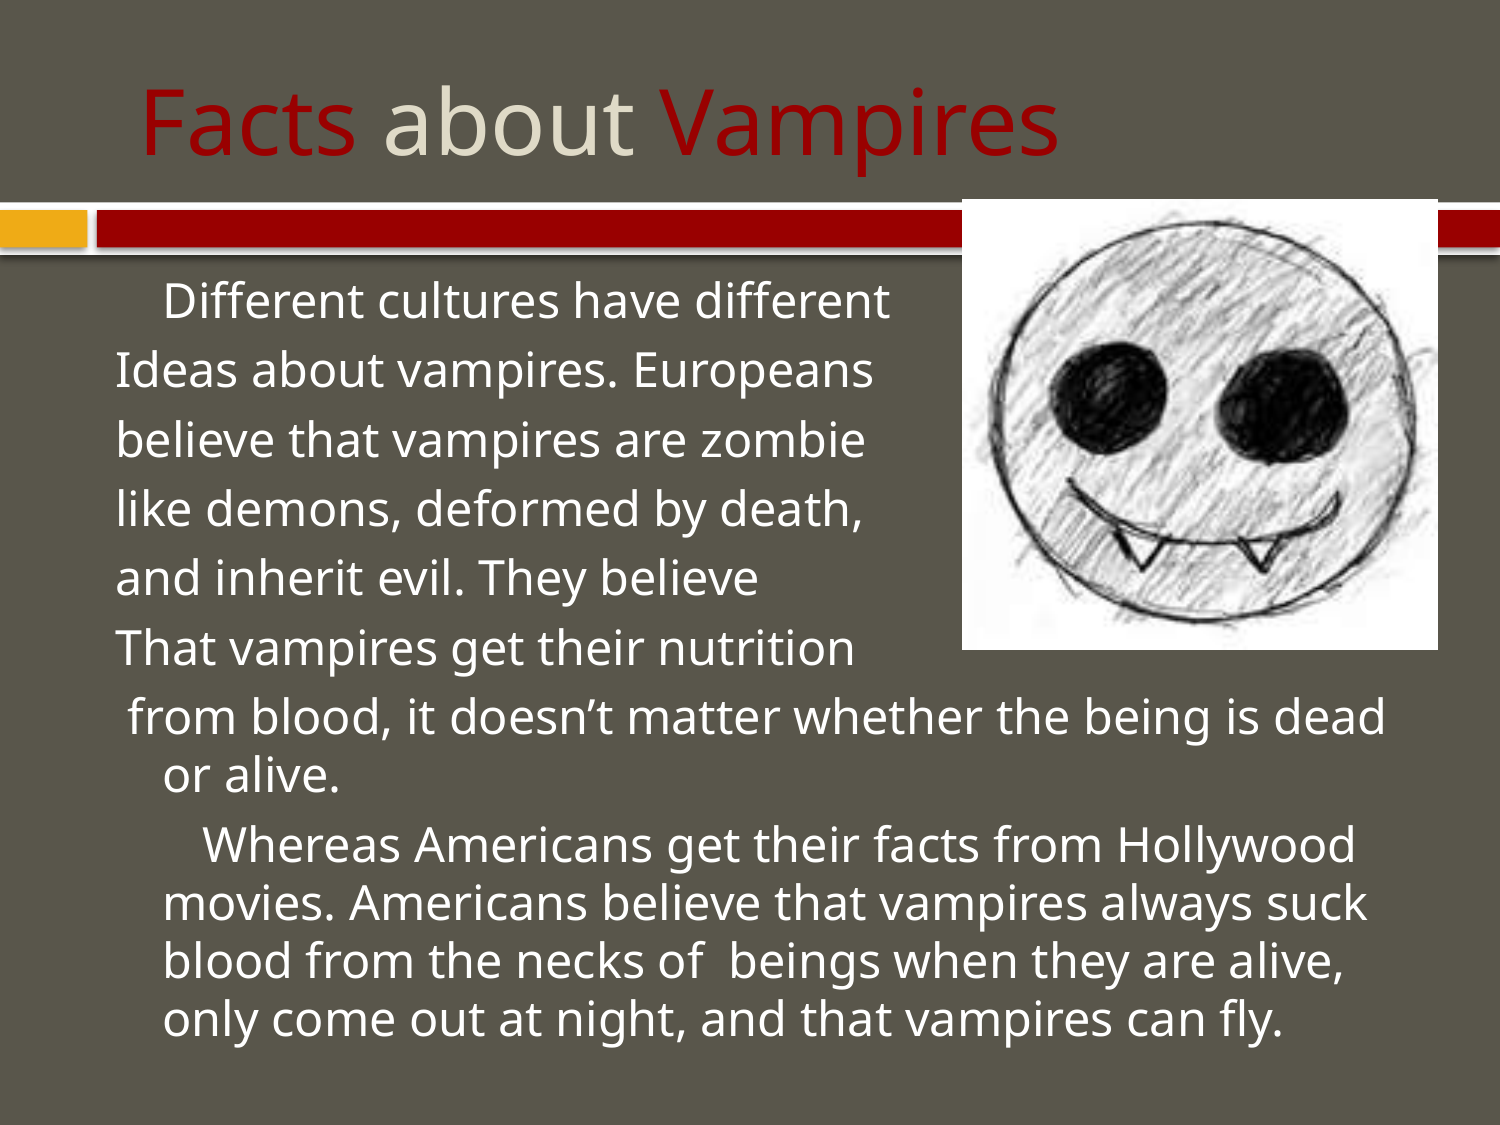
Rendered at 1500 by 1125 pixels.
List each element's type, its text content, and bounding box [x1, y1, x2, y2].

list Different cultures have different Ideas about vampires. Europeans believe that vampires are zombie like demons, deformed by death, and inherit evil. They believe That vampires get their nutrition from blood, it doesn’t matter whether the being is dead or alive. Whereas Americans get their facts from Hollywood movies. Americans believe that vampires always suck blood from the necks of beings when they are alive, only come out at night, and that vampires can fly. [100, 262, 1438, 1063]
picture [962, 199, 1439, 651]
title Facts about Vampires [100, 37, 1438, 200]
